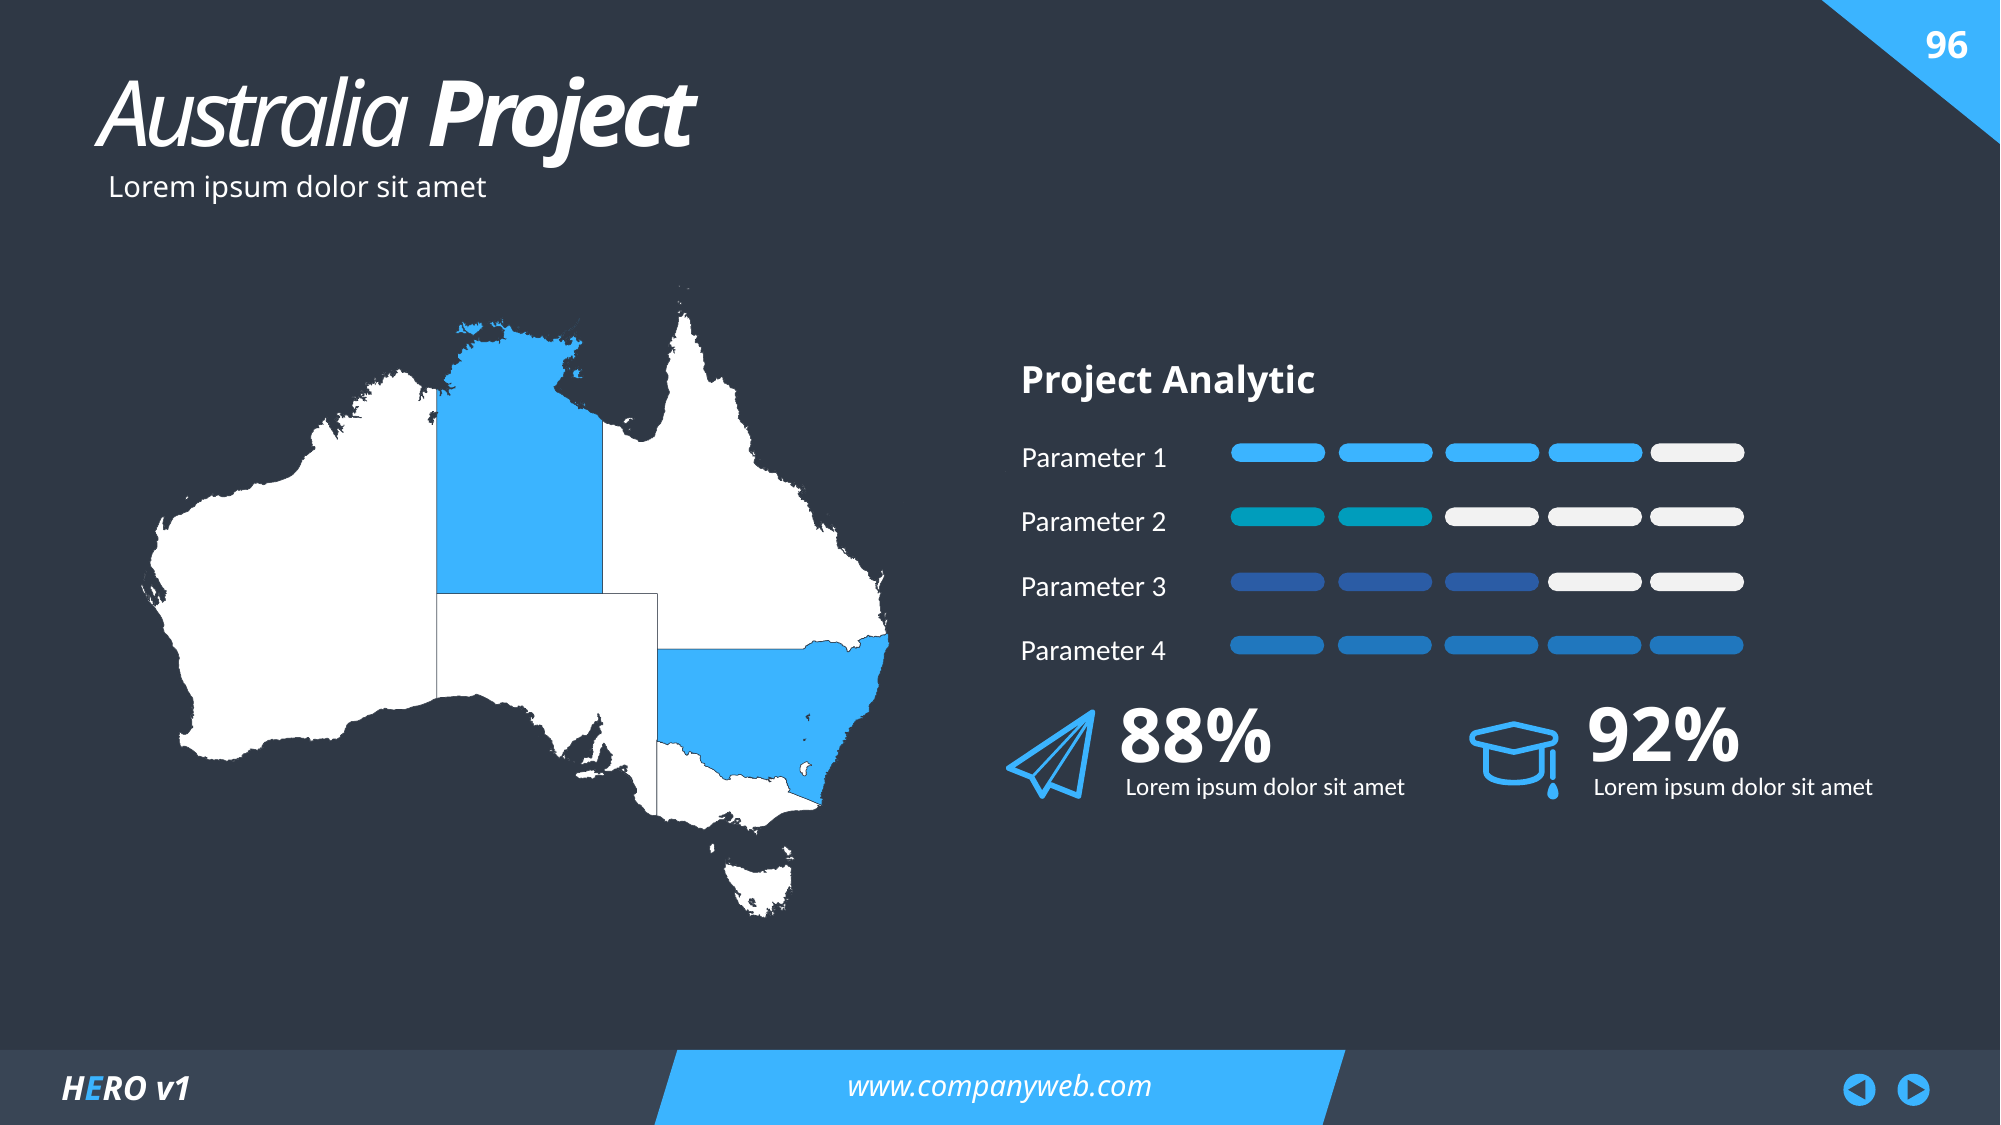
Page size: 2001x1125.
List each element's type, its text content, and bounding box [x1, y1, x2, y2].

text_box Lorem ipsum dolor sit amet [93, 169, 785, 207]
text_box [1005, 431, 1745, 675]
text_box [1563, 679, 1938, 809]
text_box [141, 285, 1006, 918]
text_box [1470, 721, 1559, 800]
text_box [1006, 709, 1095, 799]
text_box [1095, 680, 1470, 809]
text_box Australia Project [84, 63, 1171, 169]
text_box Project Analytic [1006, 348, 1574, 408]
